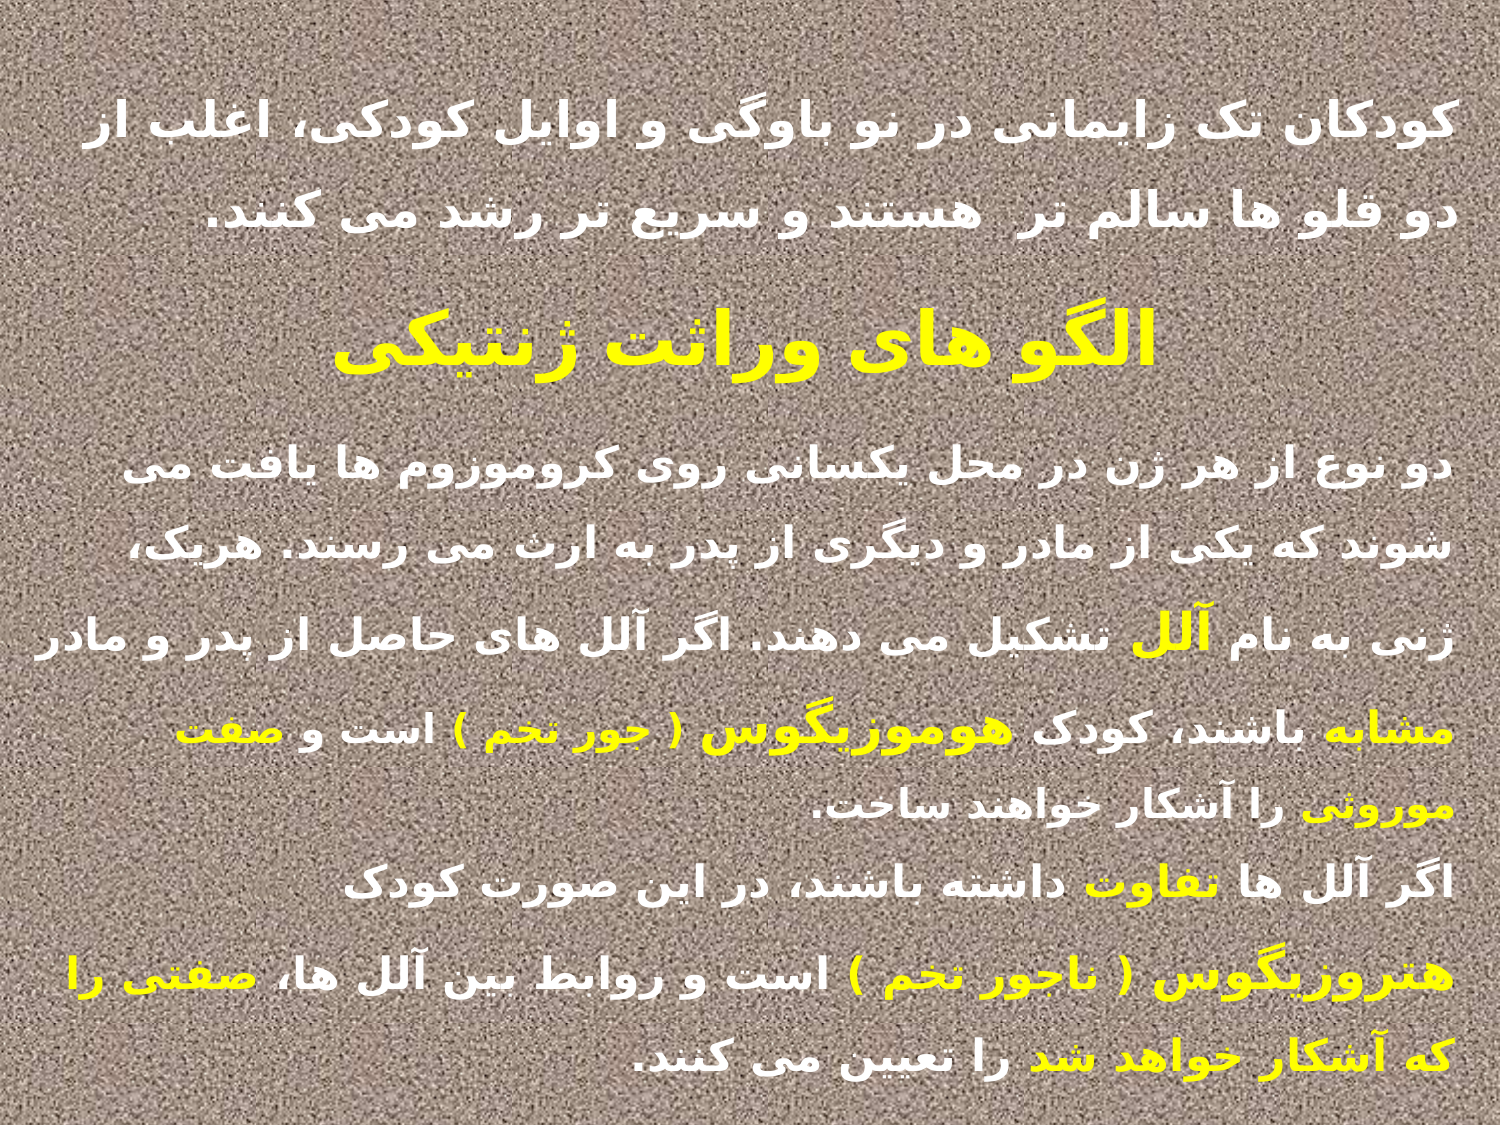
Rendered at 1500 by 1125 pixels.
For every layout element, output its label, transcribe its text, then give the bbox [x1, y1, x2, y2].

list کودکان تک زایمانی در نو باوگی و اوایل کودکی، اغلب از دو قلو ها سالم تر هستند و سریع تر رشد می کنند. [24, 50, 1475, 288]
title الگو های وراثت ژنتیکی [75, 288, 1425, 388]
text_box دو نوع از هر ژن در محل یکسانی روی کروموزوم ها یافت می شوند که یکی از مادر و دیگری از پدر به ارث می رسند. هریک، ژنی به نام آلل تشکیل می دهند. اگر آلل های حاصل از پدر و مادر مشابه باشند، کودک هوموزیگوس ( جور تخم ) است و صفت موروثی را آشکار خواهند ساخت. اگر آلل ها تفاوت داشته باشند، در این صورت کودک هتروزیگوس ( ناجور تخم ) است و روابط بین آلل ها، صفتی را که آشکار خواهد شد را تعیین می کنند. [21, 399, 1472, 1100]
slide_number 9 [1417, 1068, 1494, 1114]
footer www.modirkade.ir [212, 1050, 904, 1095]
picture [0, 0, 1500, 1125]
